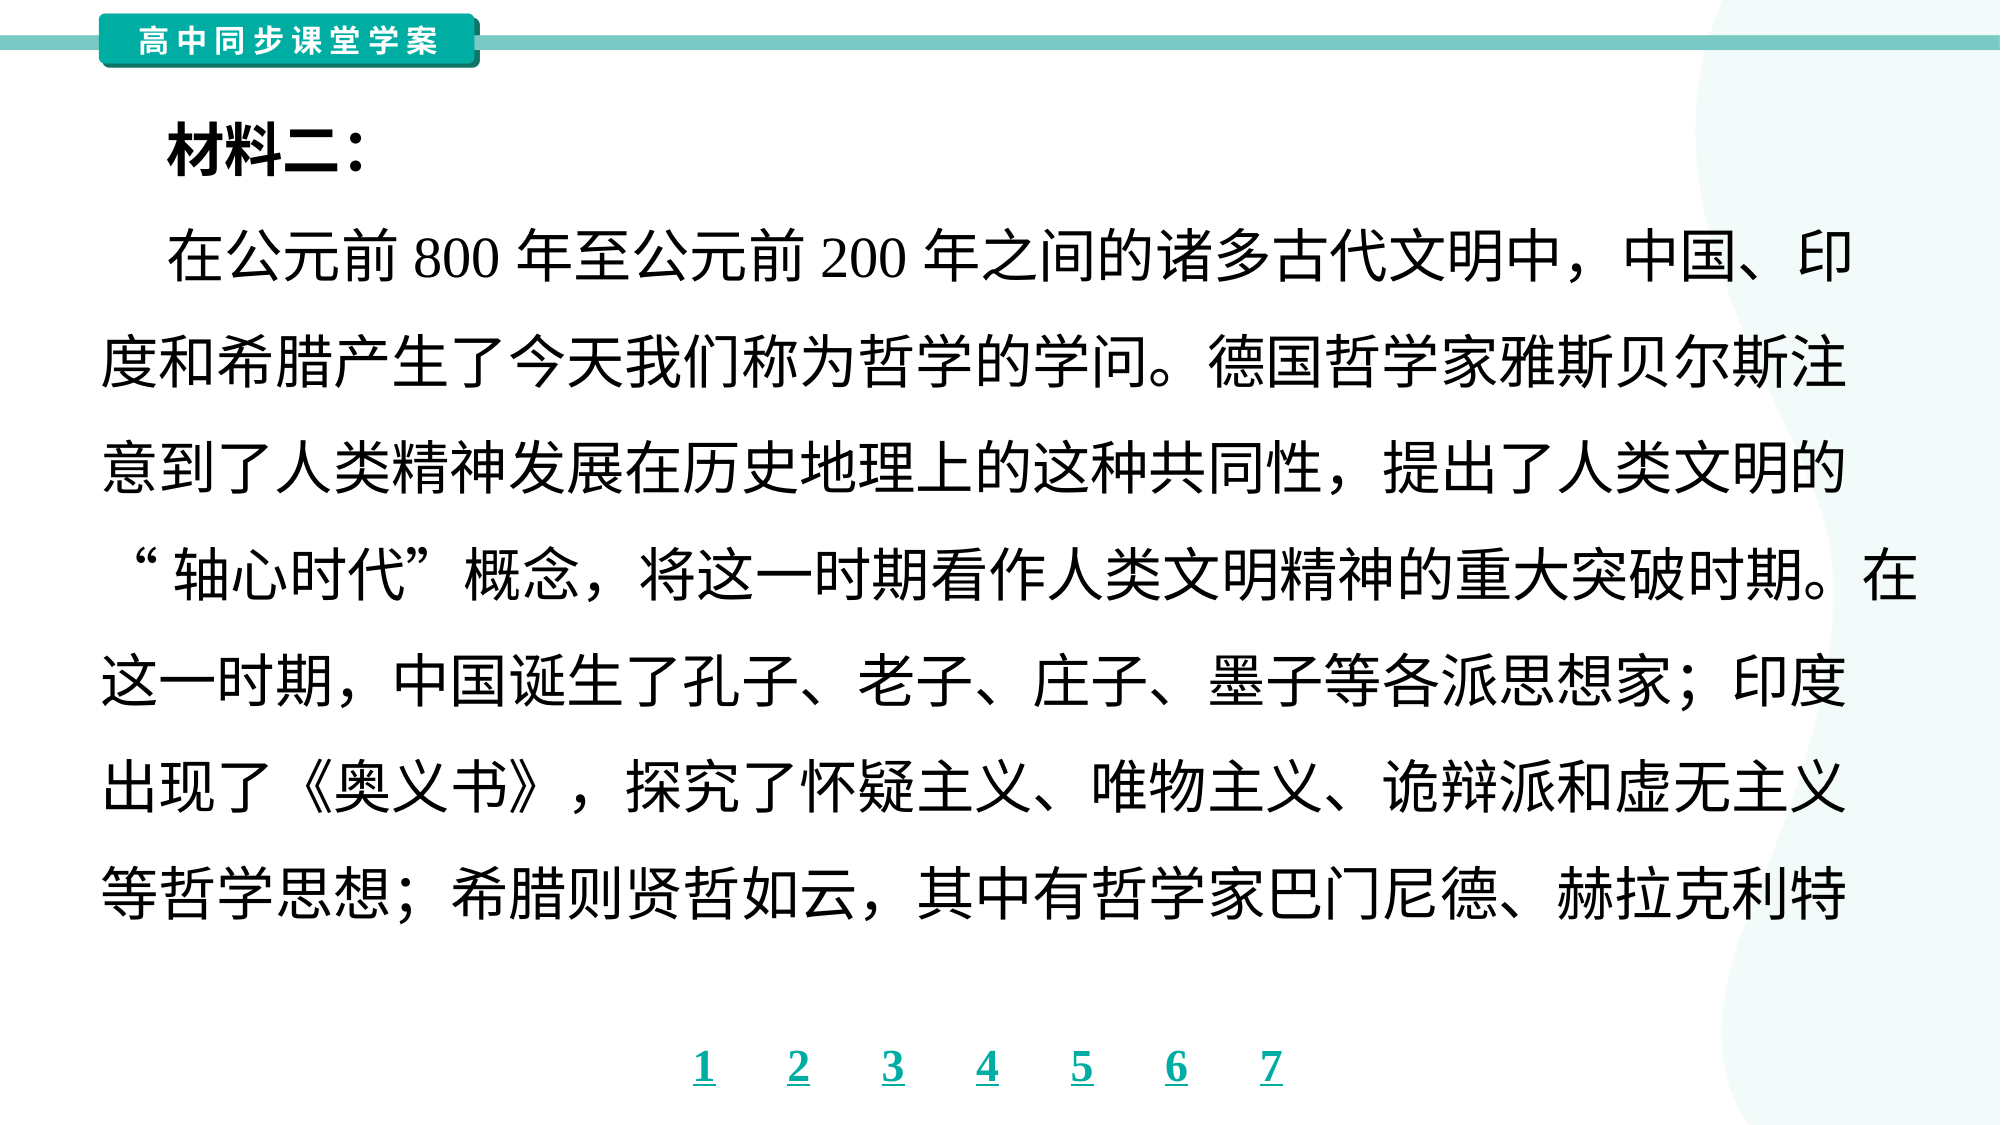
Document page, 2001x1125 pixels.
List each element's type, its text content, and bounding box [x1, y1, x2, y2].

text_box 材料二： 在公元前800年至公元前200年之间的诸多古代文明中，中国、印 度和希腊产生了今天我们称为哲学的学问。德国哲学家雅斯贝尔斯注 意到了人类精神发展在历史地理上的这种共同性，提出了人类文明的 “轴心时代”概念，将这一时期看作人类文明精神的重大突破时期。在 这一时期，中国诞生了孔子、老子、庄子、墨子等各派思想家；印度 出现了《奥义书》，探究了怀疑主义、唯物主义、诡辩派和虚无主义 等哲学思想；希腊则贤哲如云，其中有哲学家巴门尼德、赫拉克利特 [100, 76, 1899, 927]
picture [0, 0, 2000, 1125]
